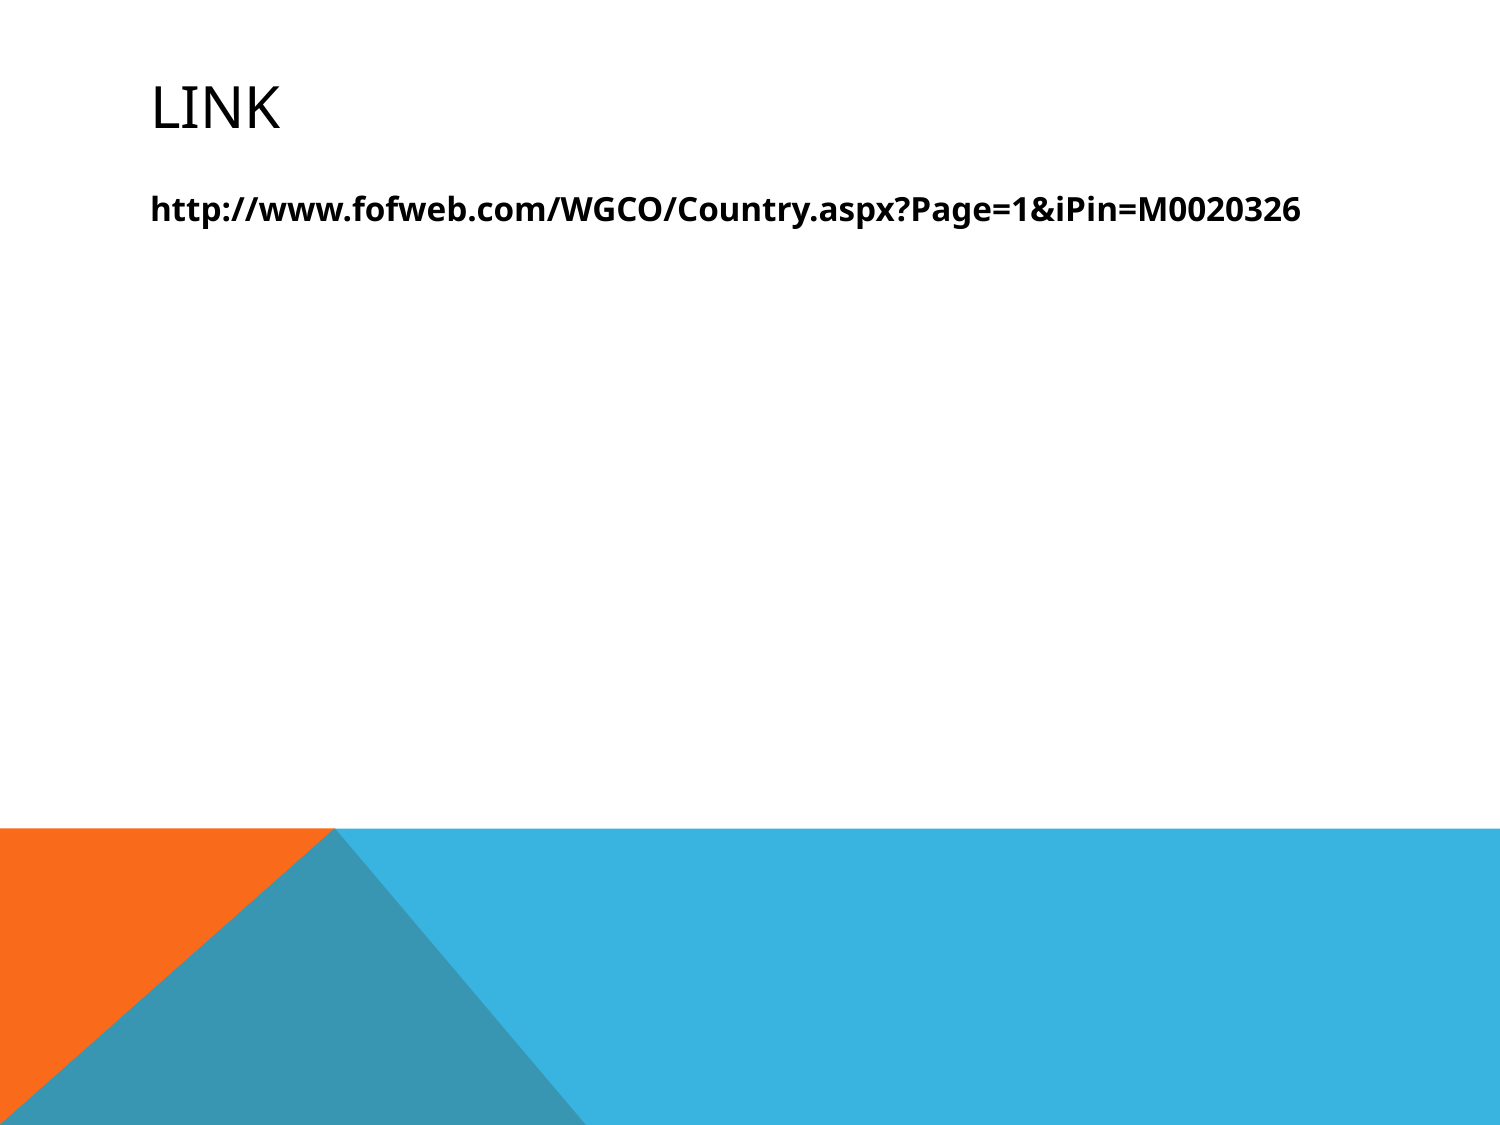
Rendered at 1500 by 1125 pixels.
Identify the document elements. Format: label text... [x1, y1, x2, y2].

title Link [135, 60, 1369, 150]
list http://www.fofweb.com/WGCO/Country.aspx?Page=1&iPin=M0020326 [135, 180, 1369, 768]
